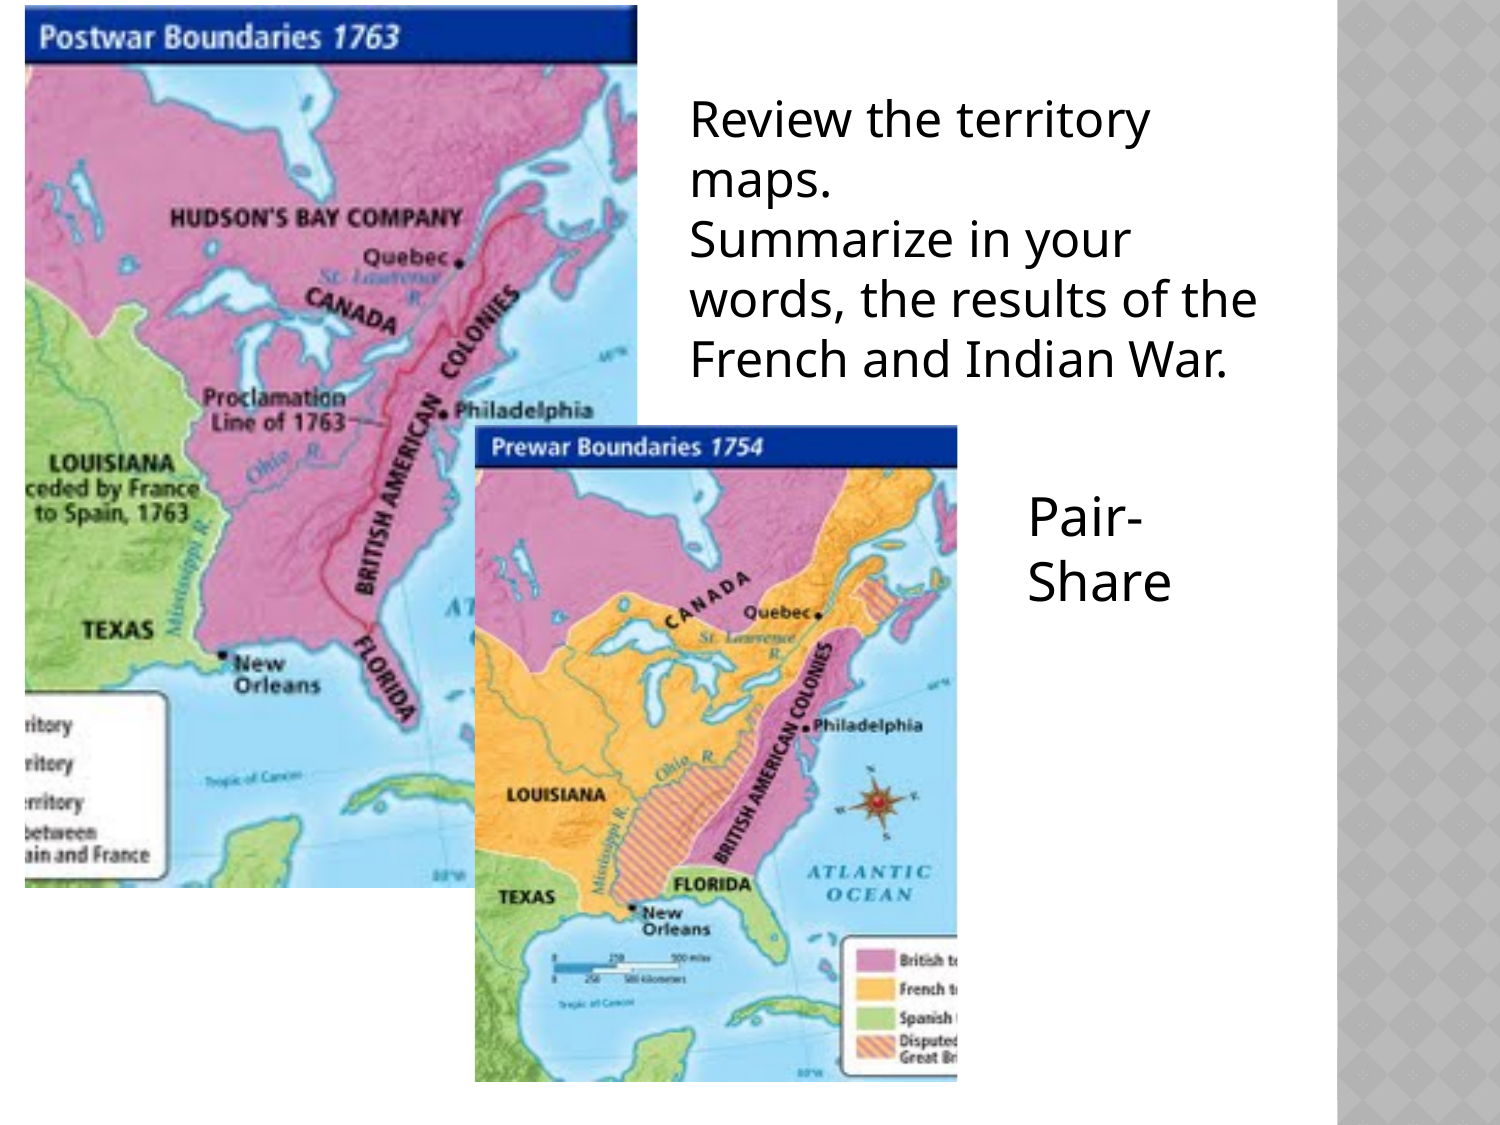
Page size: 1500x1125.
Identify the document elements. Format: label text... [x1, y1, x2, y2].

text_box Review the territory maps. Summarize in your words, the results of the French and Indian War. [675, 79, 1313, 395]
text_box Pair-Share [1012, 474, 1300, 620]
picture [24, 4, 958, 1083]
